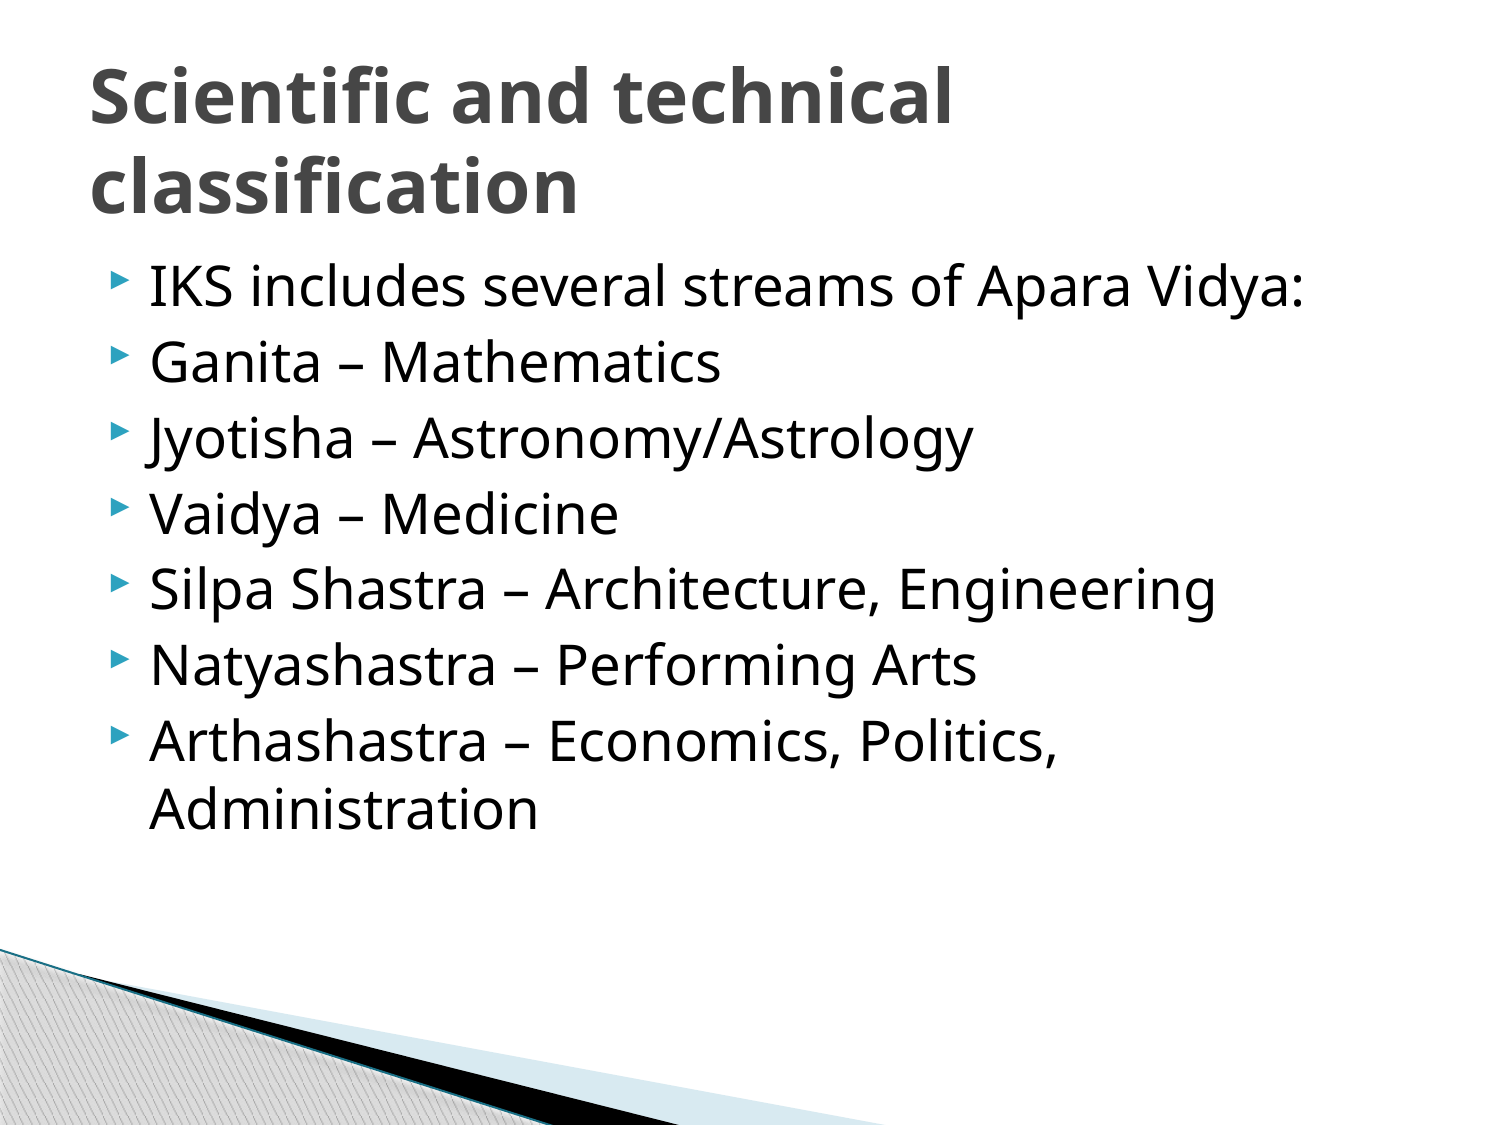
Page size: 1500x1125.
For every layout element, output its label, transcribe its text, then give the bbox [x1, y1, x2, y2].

list IKS includes several streams of Apara Vidya: Ganita – Mathematics Jyotisha – Astronomy/Astrology Vaidya – Medicine Silpa Shastra – Architecture, Engineering Natyashastra – Performing Arts Arthashastra – Economics, Politics, Administration [75, 243, 1425, 986]
title Scientific and technical classification [75, 45, 1425, 233]
